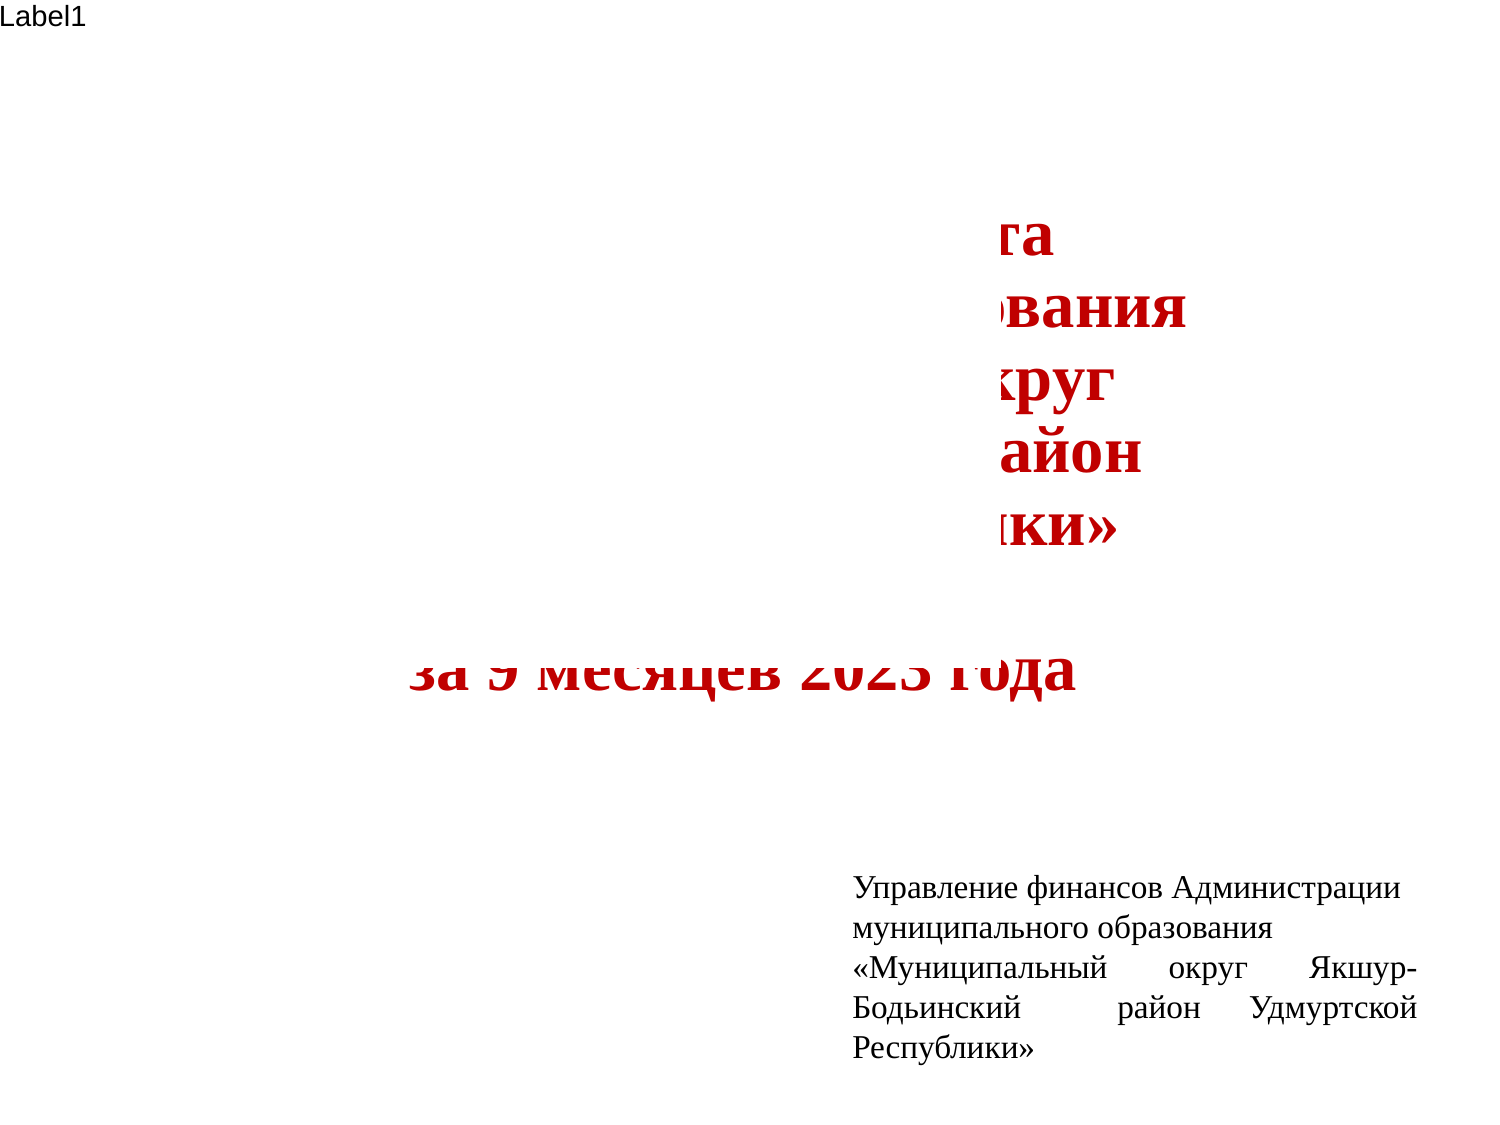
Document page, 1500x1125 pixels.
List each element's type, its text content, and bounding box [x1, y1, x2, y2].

title Исполнение бюджета муниципального образования «Муниципальный округ Якшур-Бодьинский район Удмуртской Республики» за 9 месяцев 2023 года [12, 62, 1475, 838]
text_box Управление финансов Администрации муниципального образования «Муниципальный округ Якшур-Бодьинский район Удмуртской Республики» [835, 823, 1435, 1108]
